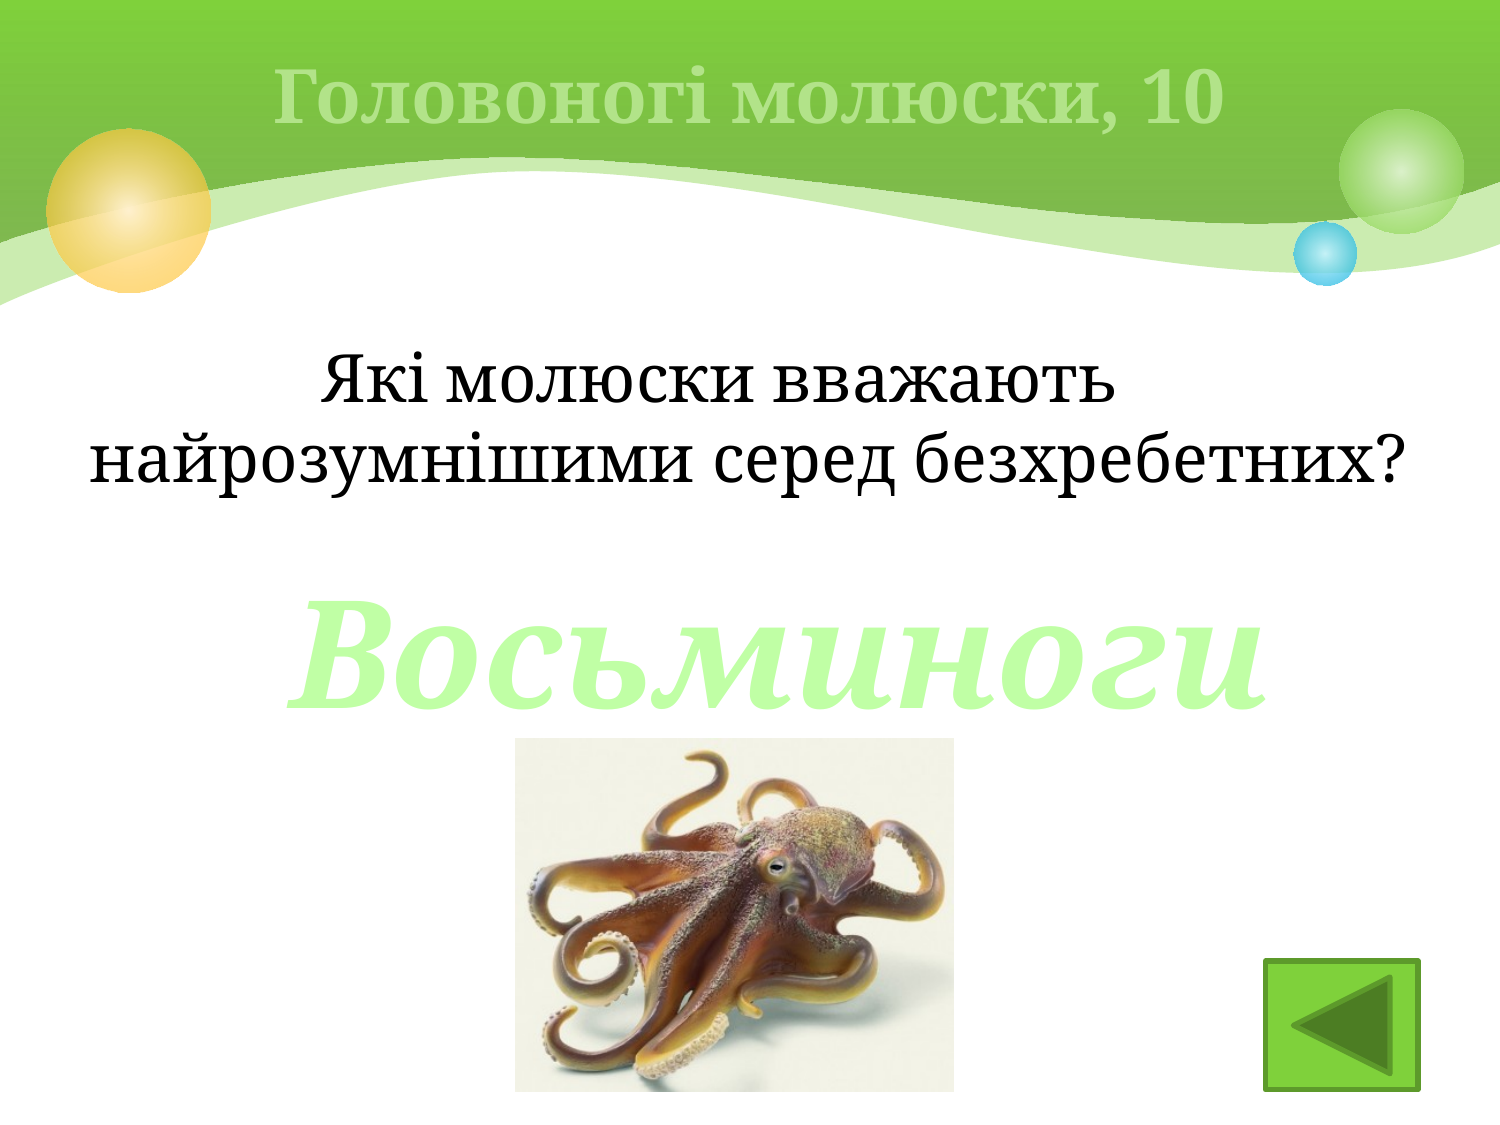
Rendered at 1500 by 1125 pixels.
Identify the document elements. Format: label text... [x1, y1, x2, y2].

text_box [1263, 958, 1421, 1092]
picture [515, 737, 955, 1092]
title Головоногі молюски, 10 [75, 0, 1425, 188]
list Які молюски вважають найрозумнішими серед безхребетних? [0, 328, 1442, 724]
text_box Восьминоги [152, 550, 1407, 746]
